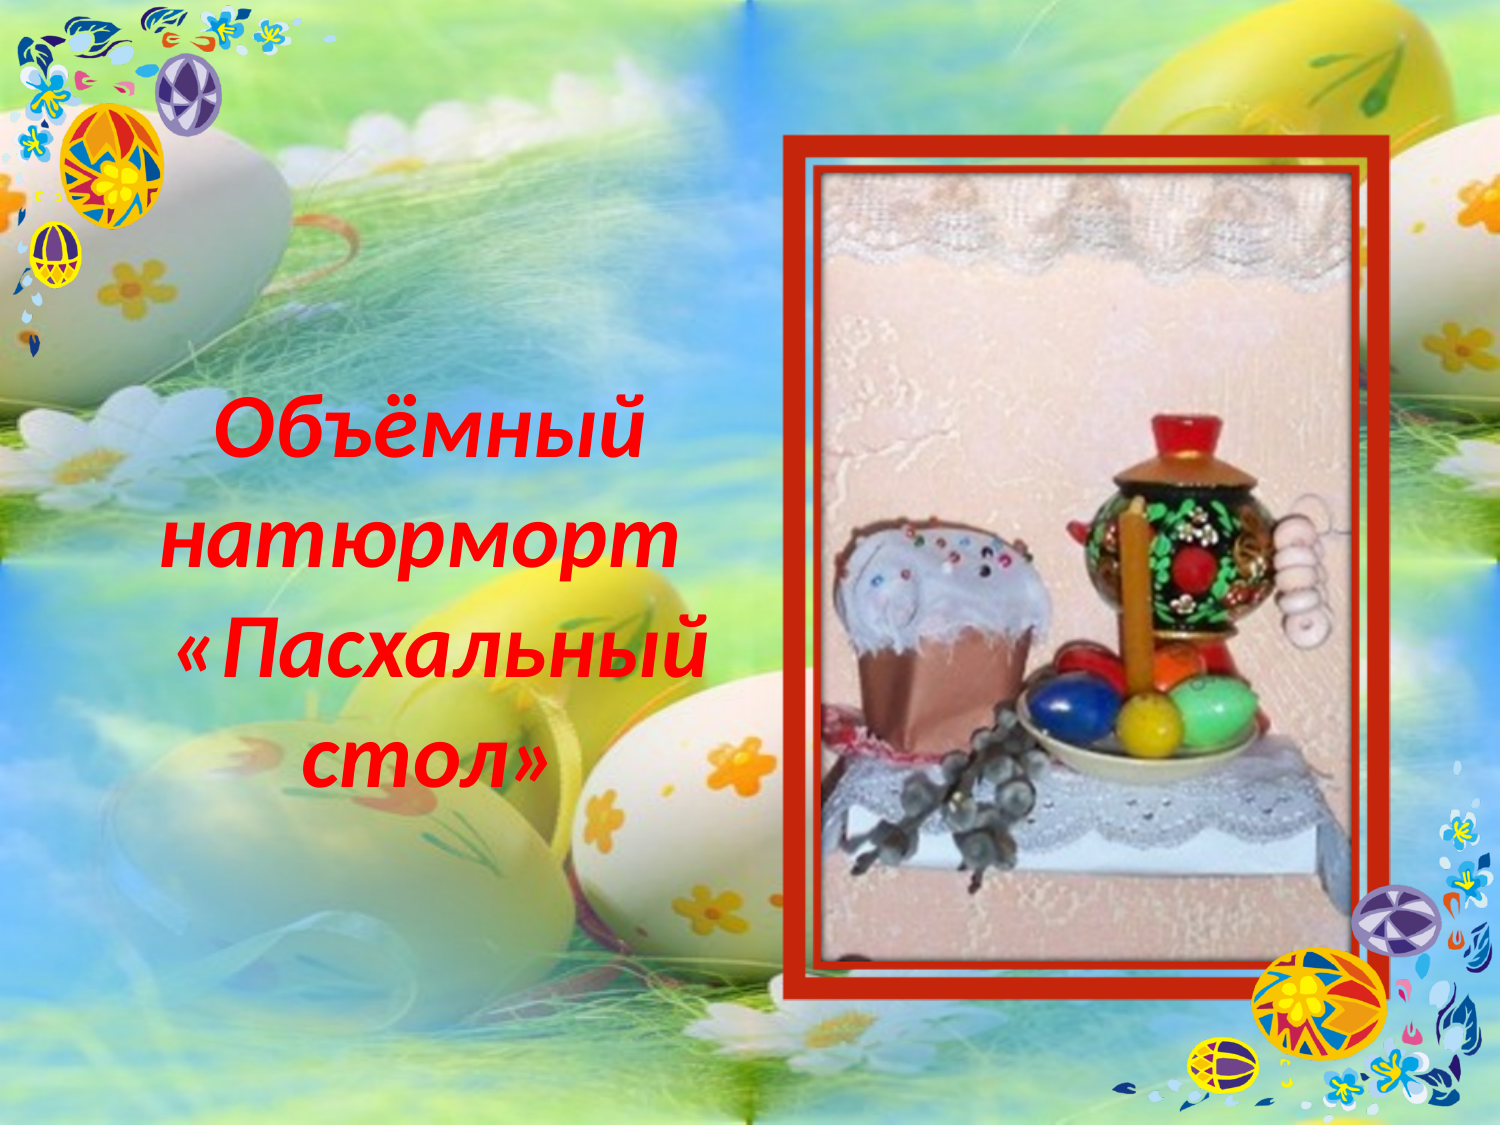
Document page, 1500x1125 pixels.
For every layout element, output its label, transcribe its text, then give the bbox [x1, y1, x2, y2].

title Объёмный натюрморт «Пасхальный стол» [74, 196, 776, 977]
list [781, 133, 1392, 1002]
picture [0, 0, 1500, 1125]
